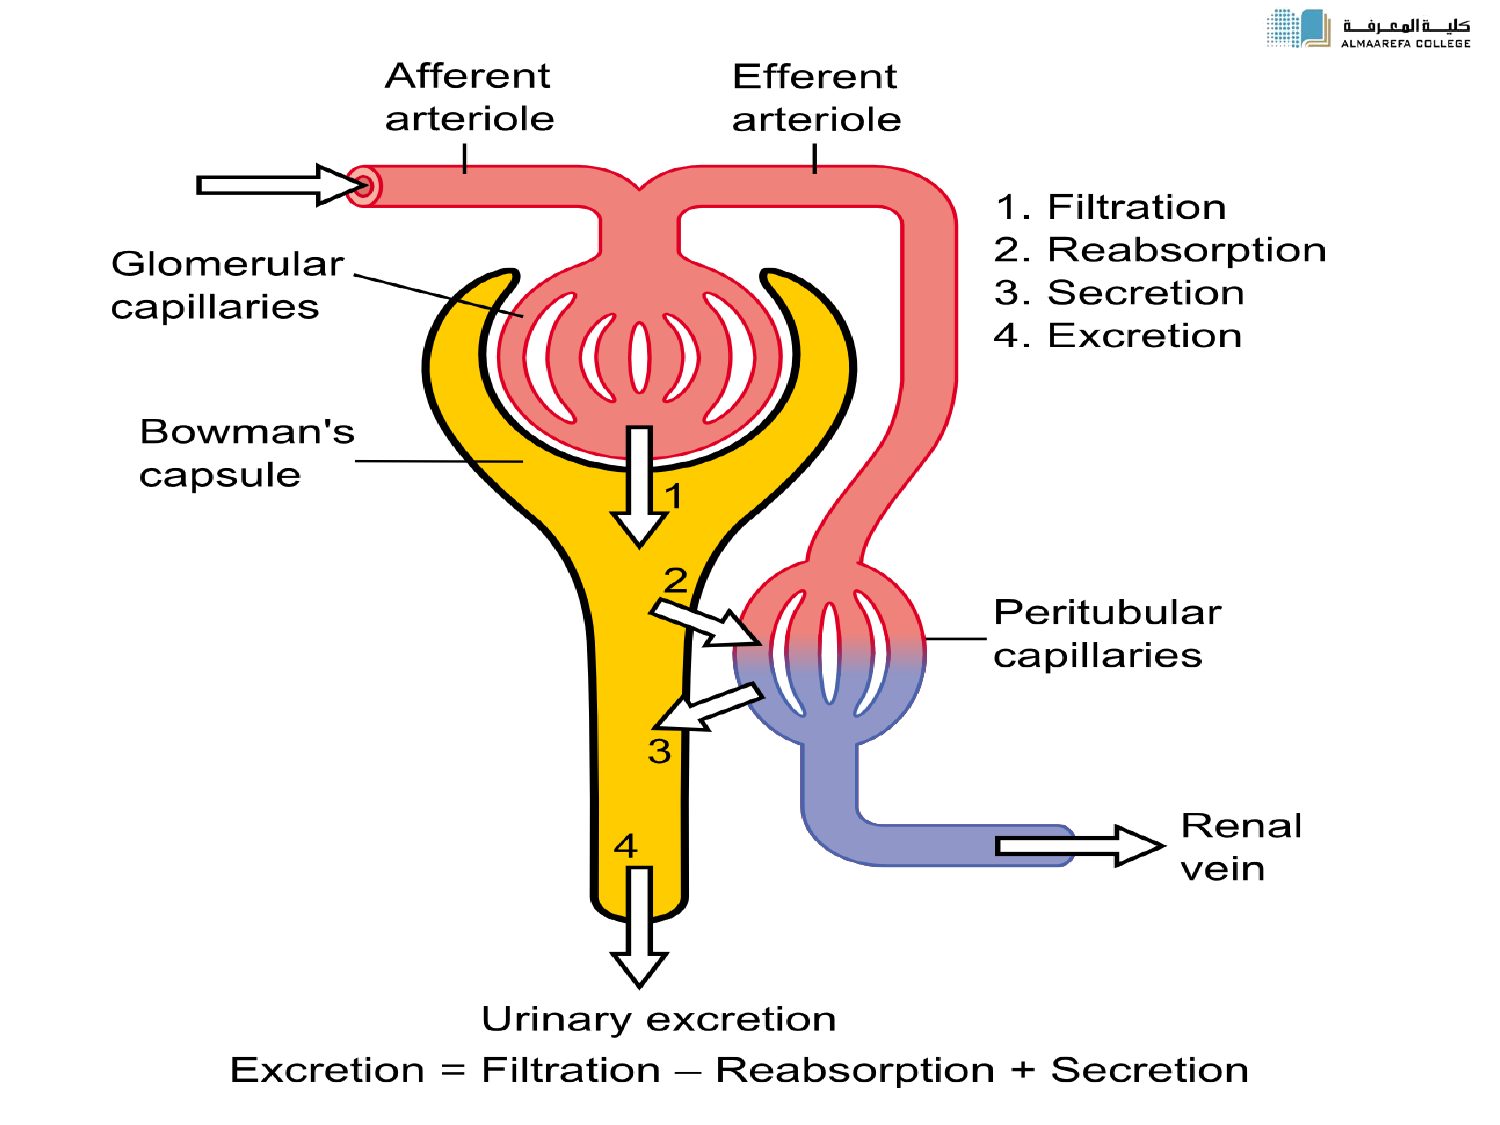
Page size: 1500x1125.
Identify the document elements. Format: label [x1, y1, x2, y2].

picture [112, 0, 1475, 1088]
